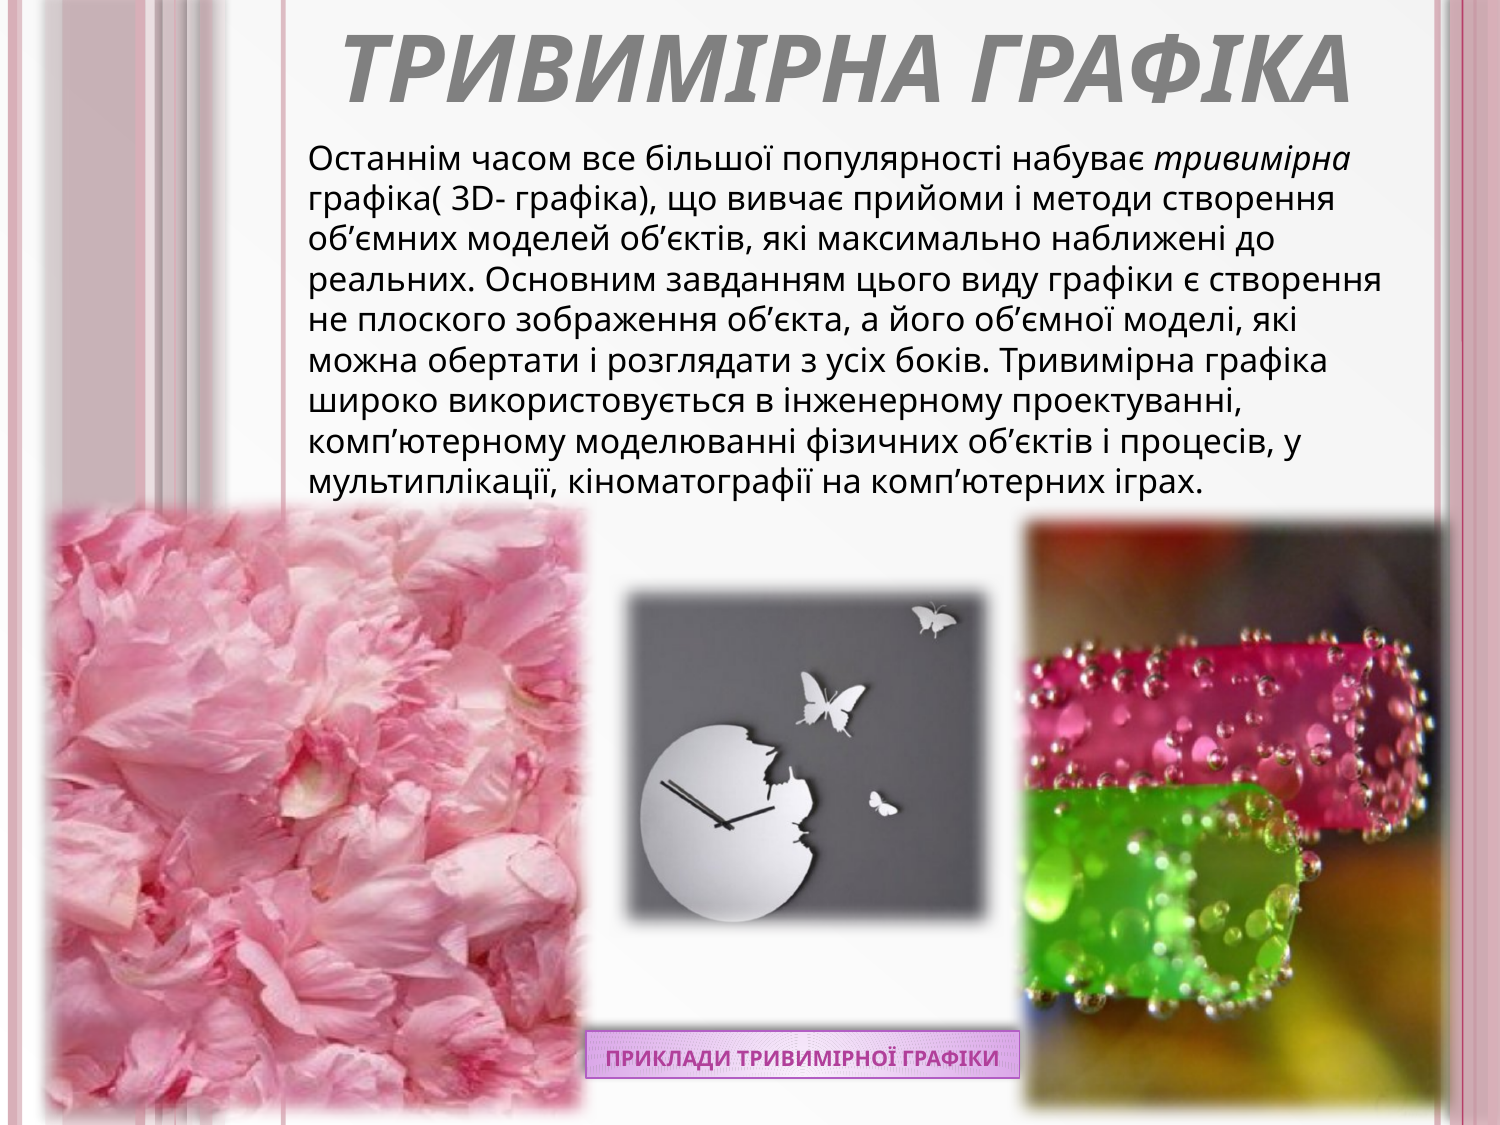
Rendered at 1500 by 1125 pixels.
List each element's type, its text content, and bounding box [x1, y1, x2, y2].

list Останнім часом все більшої популярності набуває тривимірна графіка( 3D- графіка), що вивчає прийоми і методи створення об’ємних моделей об’єктів, які максимально наближені до реальних. Основним завданням цього виду графіки є створення не плоского зображення об’єкта, а його об’ємної моделі, які можна обертати і розглядати з усіх боків. Тривимірна графіка широко використовується в інженерному проектуванні, комп’ютерному моделюванні фізичних об’єктів і процесів, у мультиплікації, кіноматографії на комп’ютерних іграх. [292, 128, 1430, 516]
title Тривимірна графіка [292, 0, 1400, 128]
picture [1007, 503, 1466, 1125]
text_box Приклади тривимірної графіки [602, 1030, 998, 1079]
picture [34, 491, 598, 1125]
picture [609, 573, 1004, 938]
